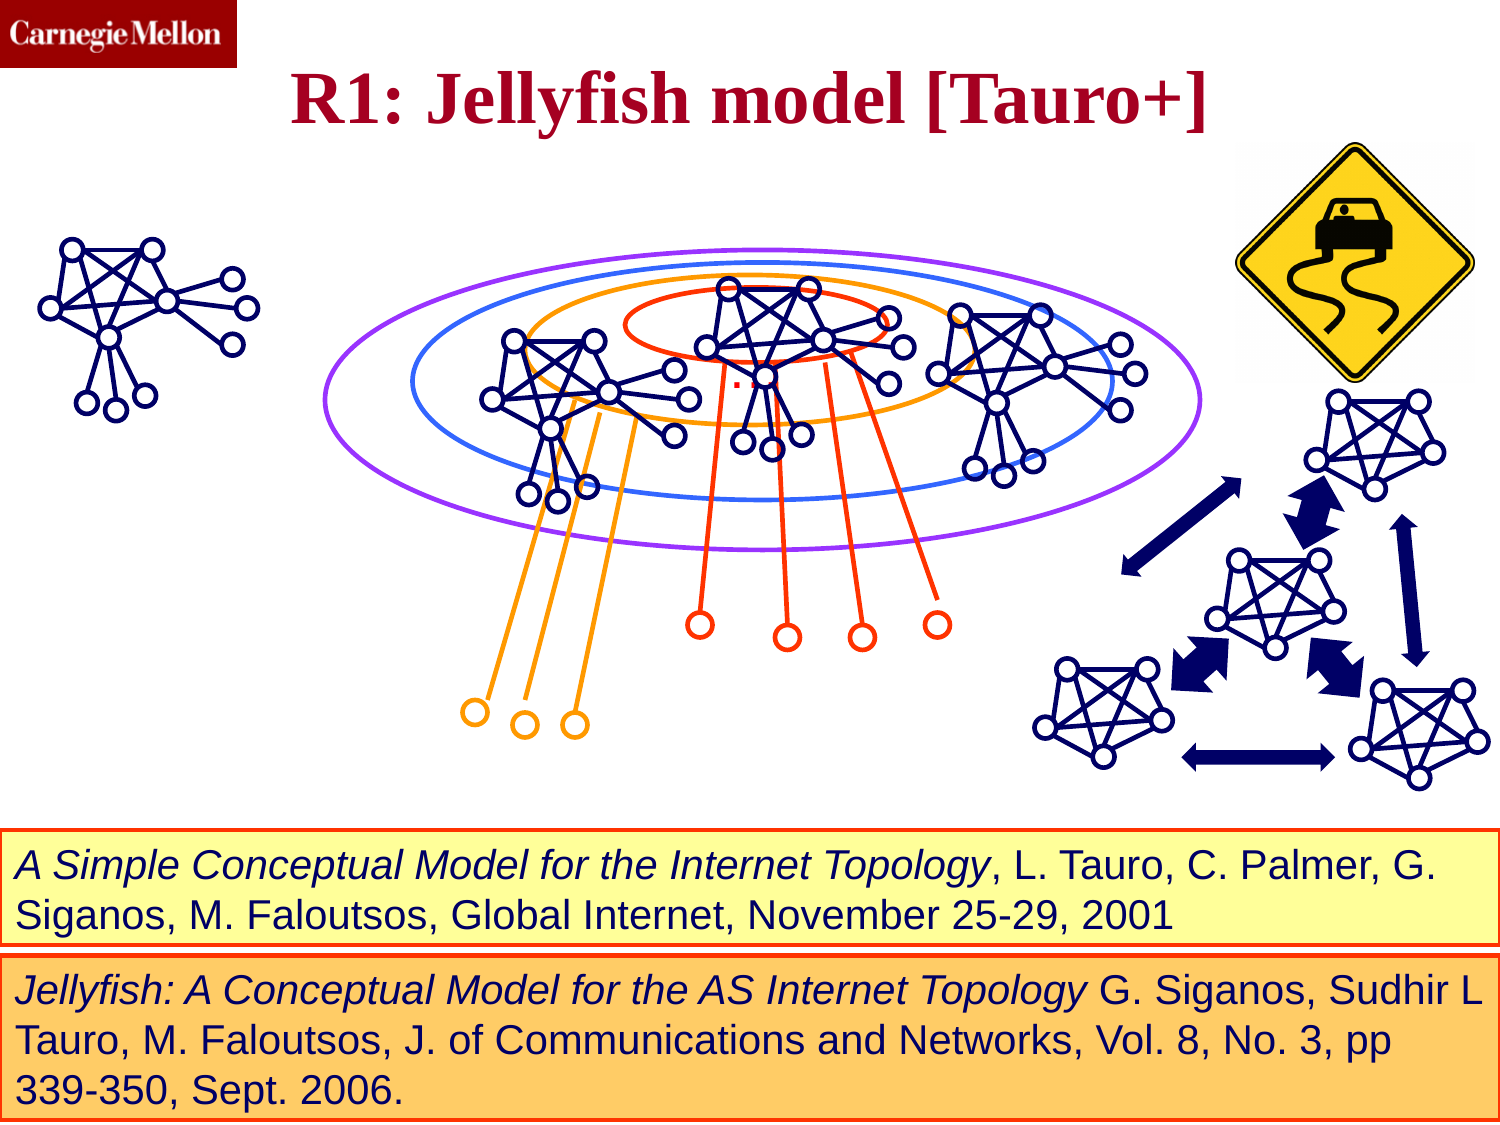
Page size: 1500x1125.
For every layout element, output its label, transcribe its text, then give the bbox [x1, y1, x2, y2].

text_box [1034, 658, 1174, 768]
text_box [1121, 476, 1242, 577]
text_box [512, 712, 538, 738]
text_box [695, 278, 915, 461]
text_box [1388, 513, 1430, 668]
picture [0, 0, 237, 68]
text_box [324, 249, 1101, 550]
text_box [687, 612, 713, 638]
text_box [774, 625, 800, 650]
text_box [481, 330, 701, 513]
text_box Jellyfish: A Conceptual Model for the AS Internet Topology G. Siganos, Sudhir L Tauro, M. Faloutsos, J. of Communications and Networks, Vol. 8, No. 3, pp 339-350, Sept. 2006. [0, 955, 1500, 1120]
text_box [1151, 330, 1201, 469]
text_box A Simple Conceptual Model for the Internet Topology, L. Tauro, C. Palmer, G. Siganos, M. Faloutsos, Global Internet, November 25-29, 2001 [0, 830, 1500, 945]
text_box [927, 304, 1147, 487]
text_box [1306, 655, 1365, 697]
text_box [562, 712, 588, 738]
text_box [849, 625, 875, 650]
picture [1235, 142, 1476, 383]
title R1: Jellyfish model [Tauro+] [112, 37, 1388, 151]
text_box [1349, 679, 1489, 790]
text_box [1282, 502, 1341, 548]
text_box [1206, 549, 1346, 660]
text_box [1181, 742, 1336, 772]
text_box [1172, 636, 1228, 693]
text_box [1287, 488, 1300, 500]
text_box [462, 699, 488, 725]
text_box [924, 612, 950, 638]
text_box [1305, 390, 1445, 501]
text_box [39, 238, 259, 422]
